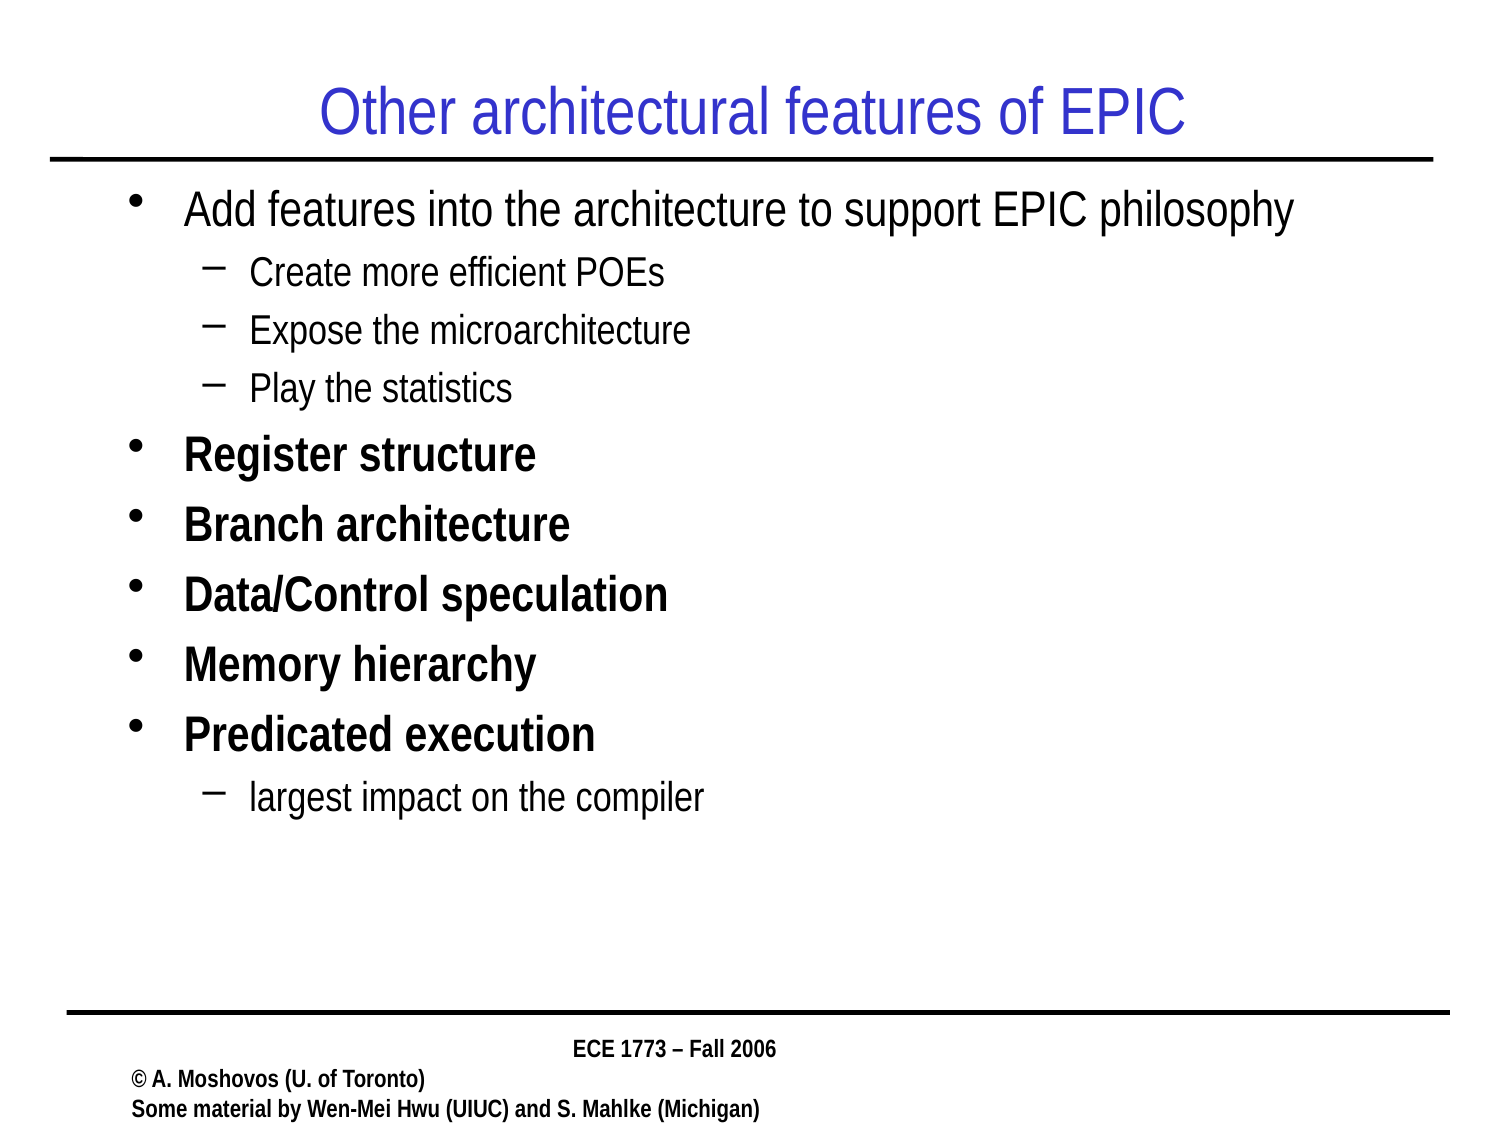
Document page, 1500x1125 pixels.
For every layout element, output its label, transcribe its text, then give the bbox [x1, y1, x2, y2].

footer ECE 1773 – Fall 2006 © A. Moshovos (U. of Toronto) Some material by Wen-Mei Hwu (UIUC) and S. Mahlke (Michigan) [116, 1024, 1234, 1101]
list Add features into the architecture to support EPIC philosophy Create more efficient POEs Expose the microarchitecture Play the statistics Register structure Branch architecture Data/Control speculation Memory hierarchy Predicated execution largest impact on the compiler [112, 168, 1388, 1001]
title Other architectural features of EPIC [116, 65, 1392, 151]
